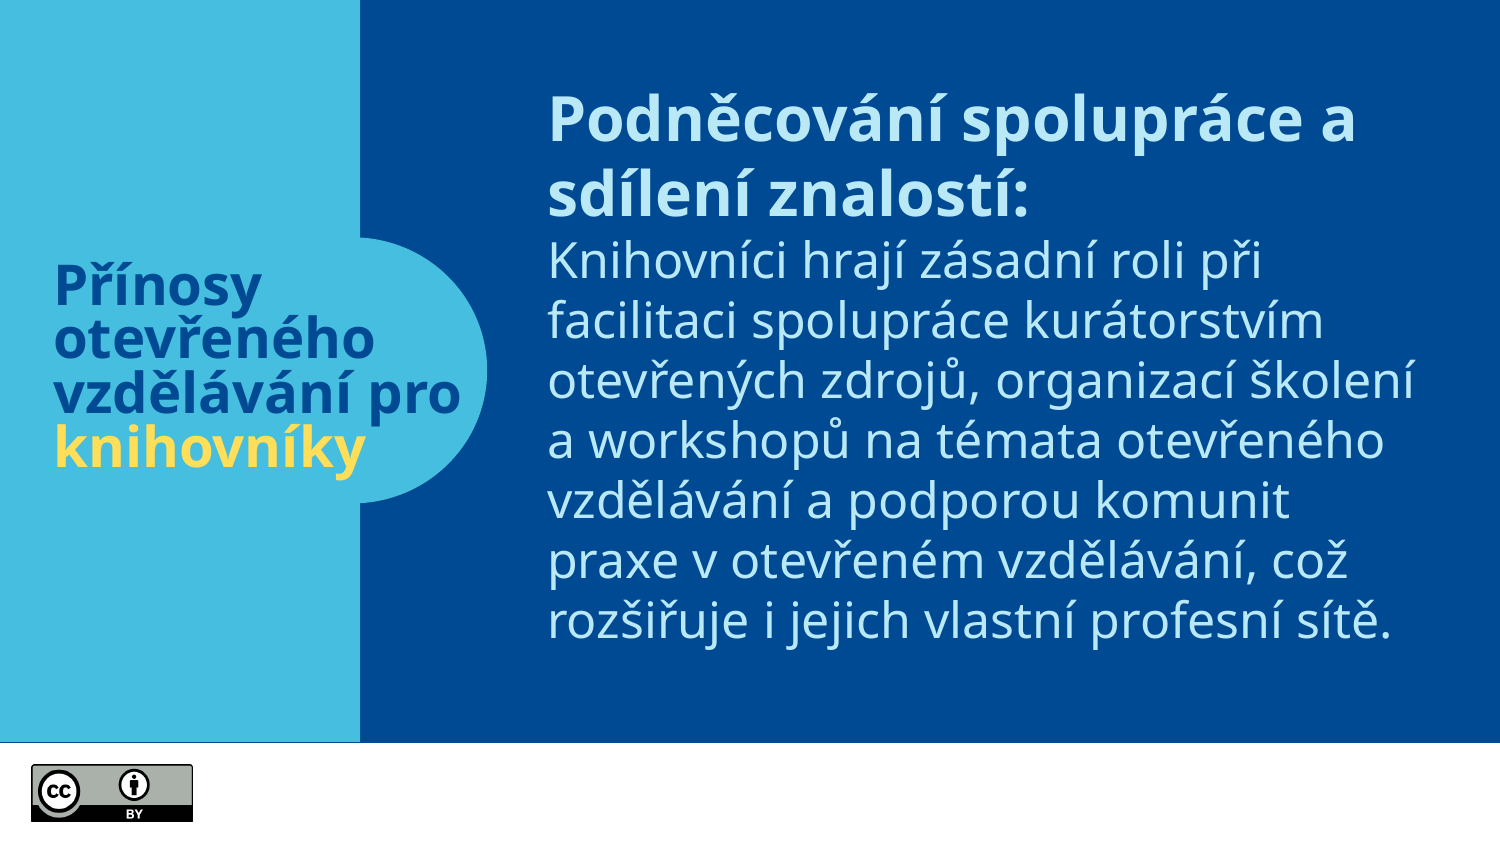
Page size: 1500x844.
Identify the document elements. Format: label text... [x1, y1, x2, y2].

text_box [0, 750, 1500, 844]
text_box [300, 493, 405, 504]
text_box Podněcování spolupráce a sdílení znalostí: Knihovníci hrají zásadní roli při facilitaci spolupráce kurátorstvím otevřených zdrojů, organizací školení a workshopů na témata otevřeného vzdělávání a podporou komunit praxe v otevřeném vzdělávání, což rozšiřuje i jejich vlastní profesní sítě. [532, 64, 1447, 664]
text_box [0, 0, 361, 742]
text_box Přínosy otevřeného vzdělávání pro knihovníky [38, 246, 488, 493]
picture [31, 764, 193, 822]
text_box [304, 237, 401, 246]
